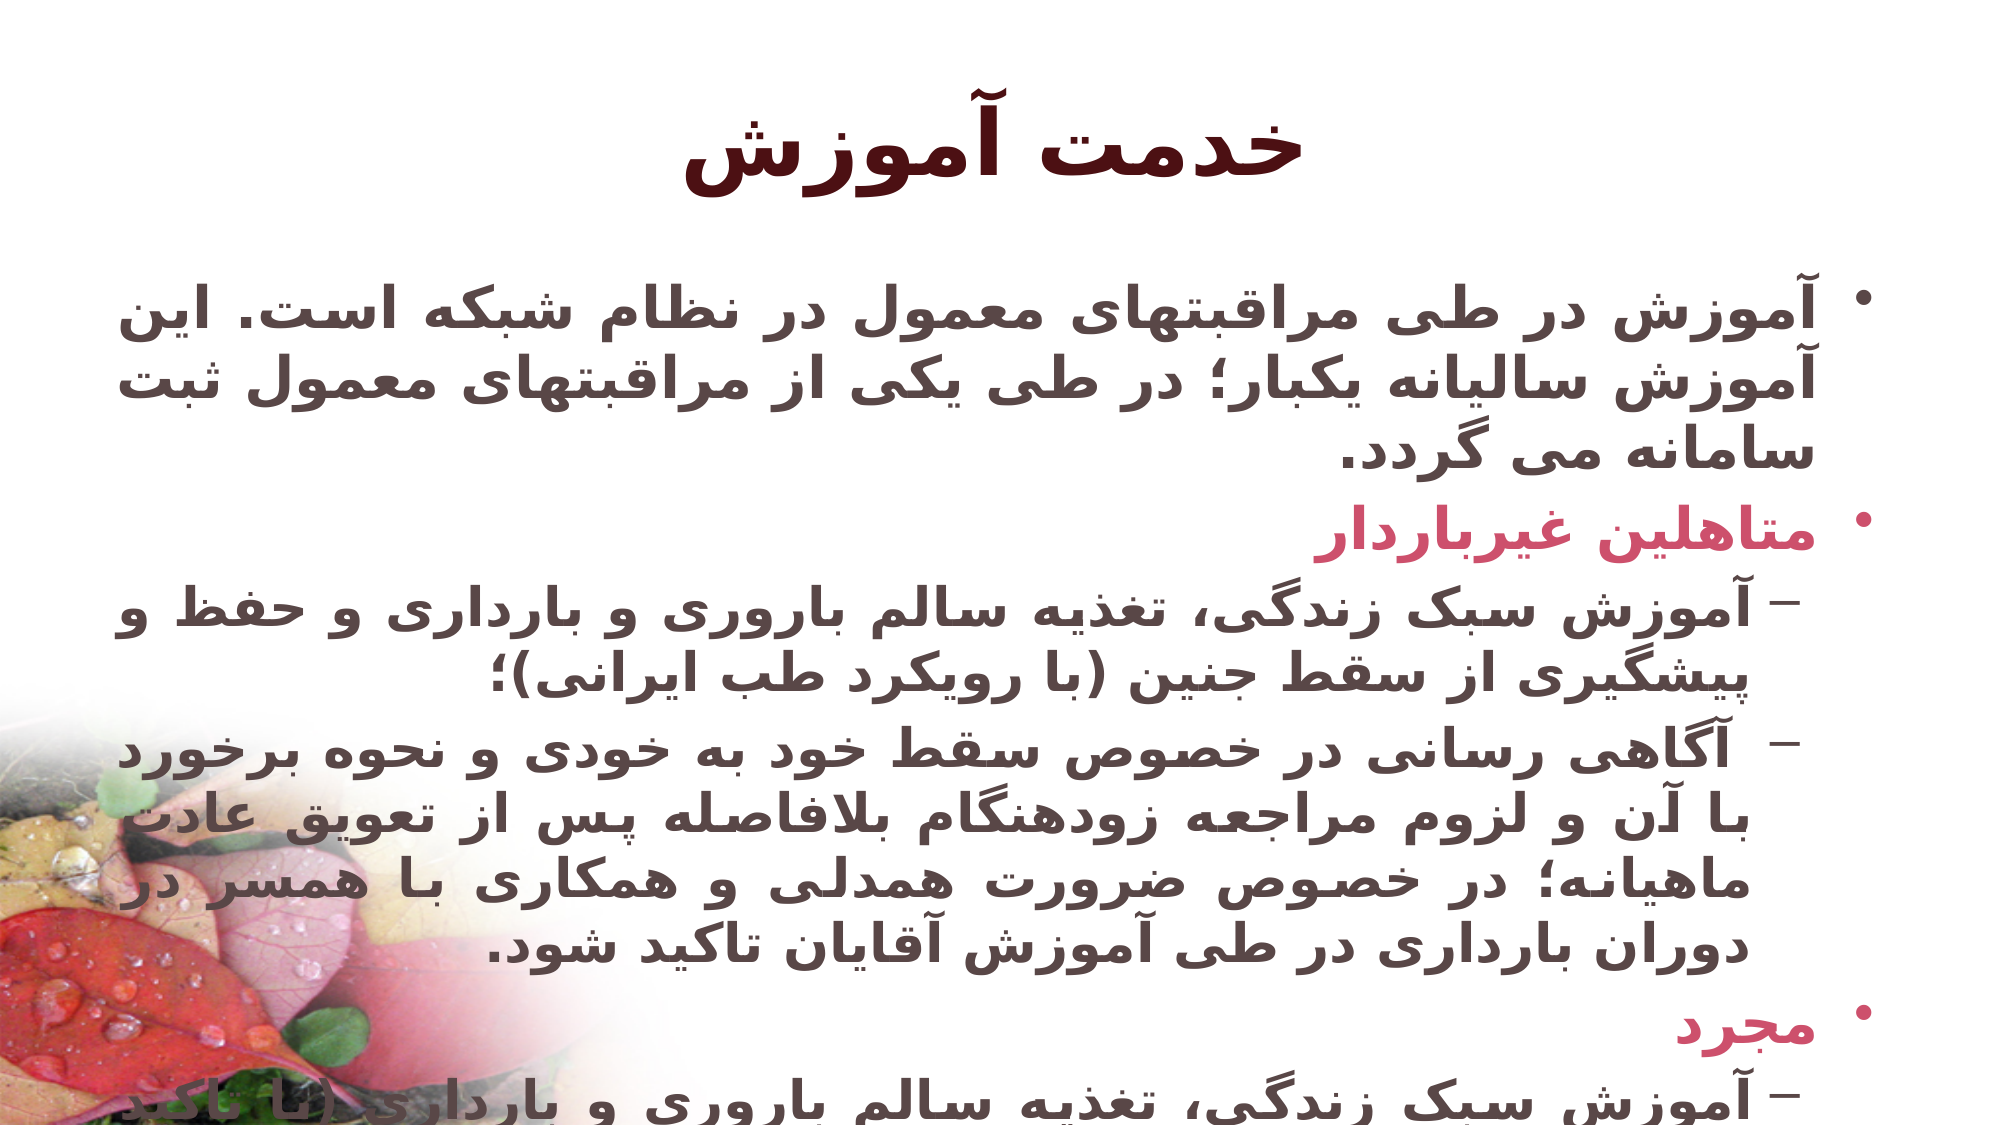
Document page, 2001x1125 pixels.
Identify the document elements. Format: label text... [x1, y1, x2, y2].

list آموزش در طی مراقبتهای معمول در نظام شبکه است. این آموزش سالیانه یکبار؛ در طی یکی از مراقبتهای معمول ثبت سامانه می گردد. متاهلین غیرباردار آموزش سبک زندگی، تغذیه سالم باروری و بارداری و حفظ و پیشگیری از سقط جنین (با رویکرد طب ایرانی)؛ آگاهی رسانی در خصوص سقط خود به خودی و نحوه برخورد با آن و لزوم مراجعه زودهنگام بلافاصله پس از تعویق عادت ماهیانه؛ در خصوص ضرورت همدلی و همکاری با همسر در دوران بارداری در طی آموزش آقایان تاکید شود. مجرد آموزش سبک زندگی، تغذیه سالم باروری و بارداری (با تاکید بر آموزه های طب ایرانی) [99, 262, 1890, 1058]
picture [0, 107, 1813, 1125]
title خدمت آموزش [99, 45, 1890, 233]
